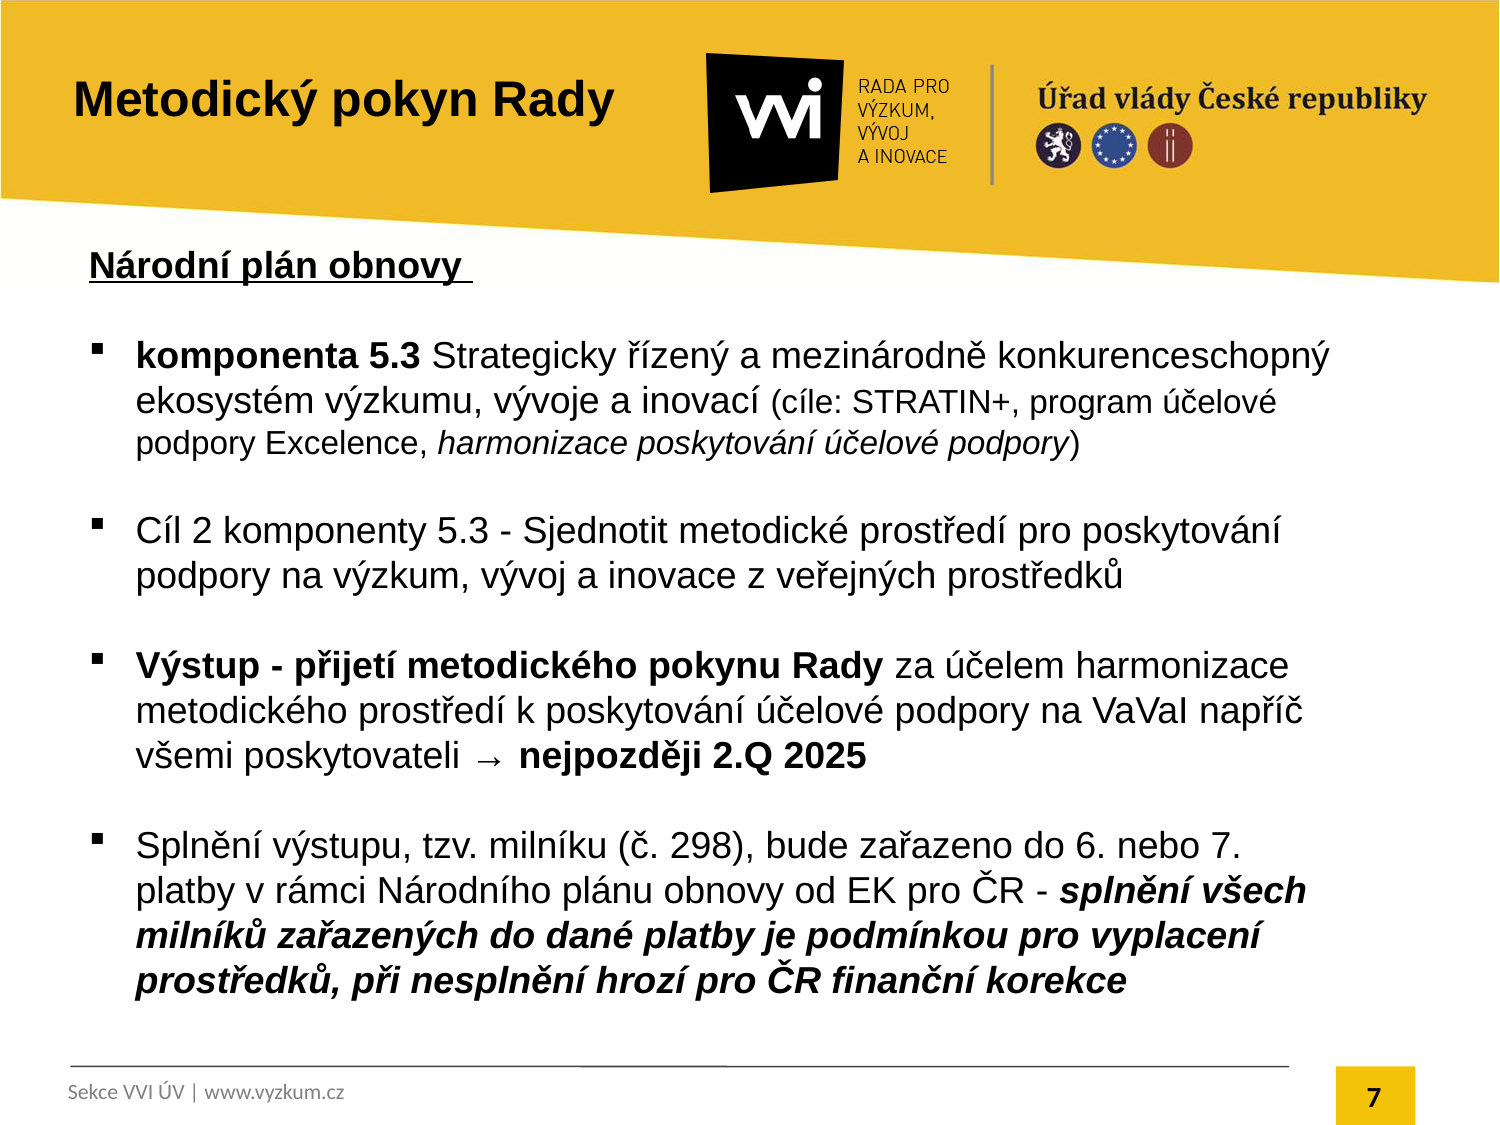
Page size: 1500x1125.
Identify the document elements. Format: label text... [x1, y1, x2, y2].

picture [0, 0, 1500, 283]
subtitle Národní plán obnovy komponenta 5.3 Strategicky řízený a mezinárodně konkurenceschopný ekosystém výzkumu, vývoje a inovací (cíle: STRATIN+, program účelové podpory Excelence, harmonizace poskytování účelové podpory) Cíl 2 komponenty 5.3 - Sjednotit metodické prostředí pro poskytování podpory na výzkum, vývoj a inovace z veřejných prostředků Výstup - přijetí metodického pokynu Rady za účelem harmonizace metodického prostředí k poskytování účelové podpory na VaVaI napříč všemi poskytovateli → nejpozději 2.Q 2025 Splnění výstupu, tzv. milníku (č. 298), bude zařazeno do 6. nebo 7. platby v rámci Národního plánu obnovy od EK pro ČR - splnění všech milníků zařazených do dané platby je podmínkou pro vyplacení prostředků, při nesplnění hrozí pro ČR finanční korekce [88, 196, 1341, 1035]
text_box Sekce VVI ÚV | www.vyzkum.cz [53, 1070, 621, 1112]
text_box Metodický pokyn Rady [58, 58, 711, 225]
text_box 7 [1324, 1066, 1424, 1125]
